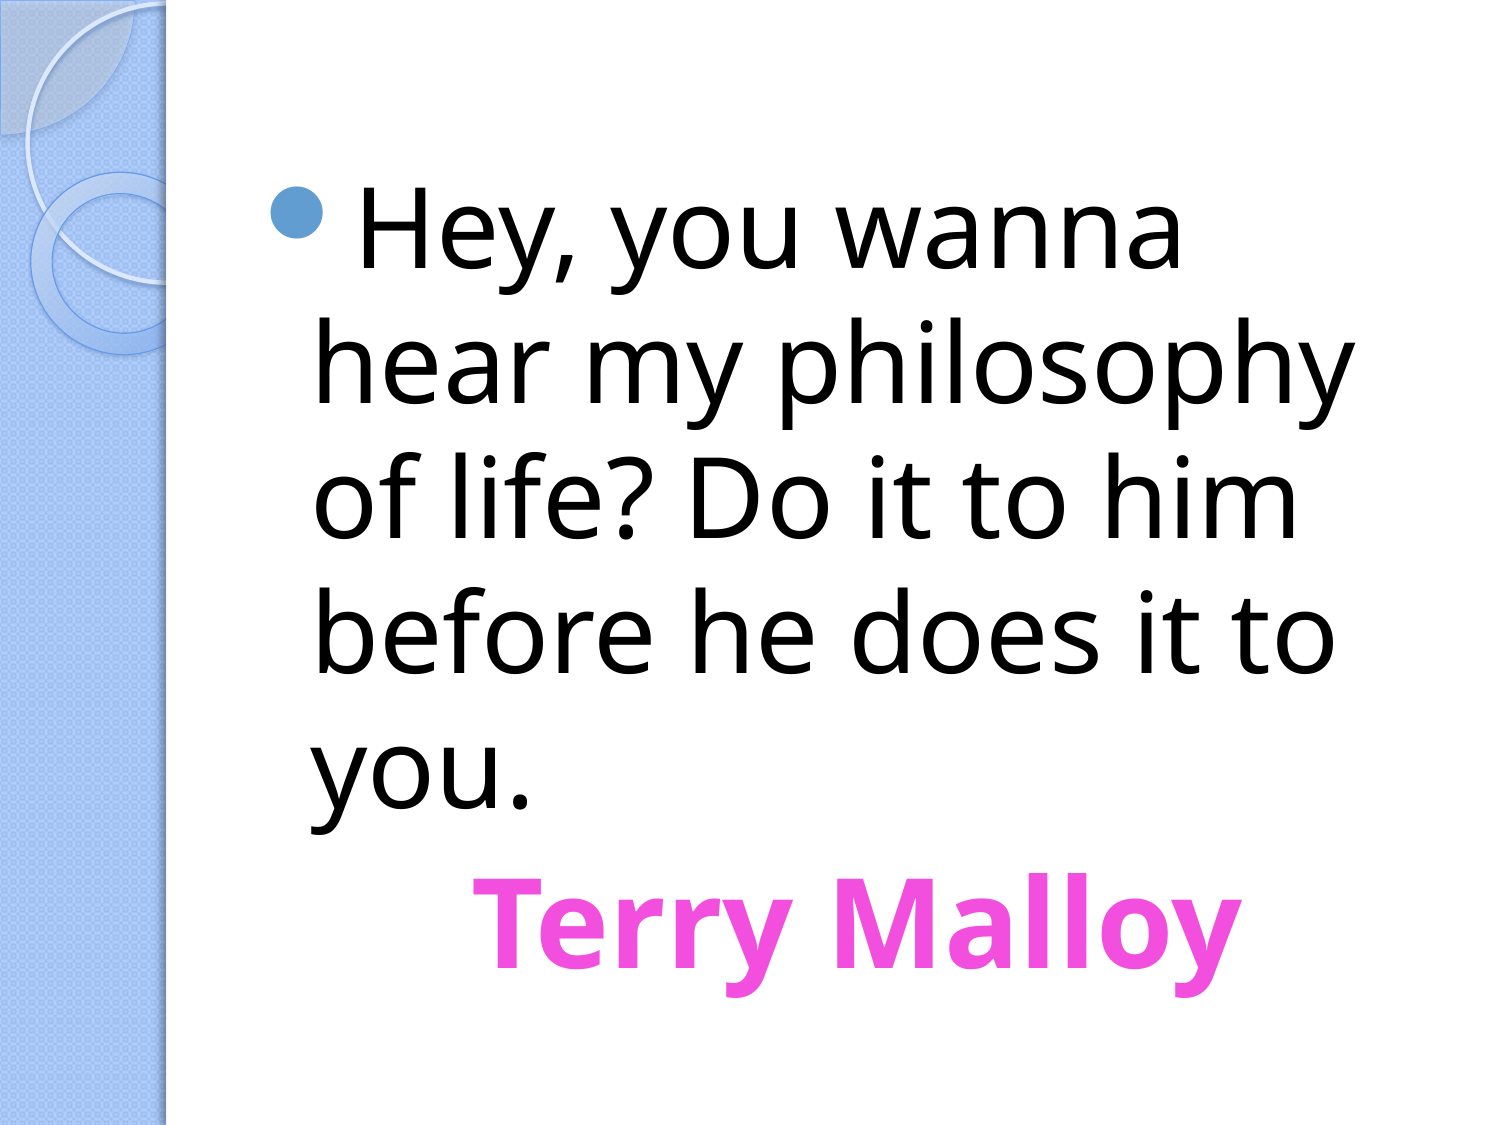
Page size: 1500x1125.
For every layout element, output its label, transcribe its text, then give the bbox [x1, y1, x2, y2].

list Hey, you wanna hear my philosophy of life? Do it to him before he does it to you. Terry Malloy [235, 149, 1466, 1025]
